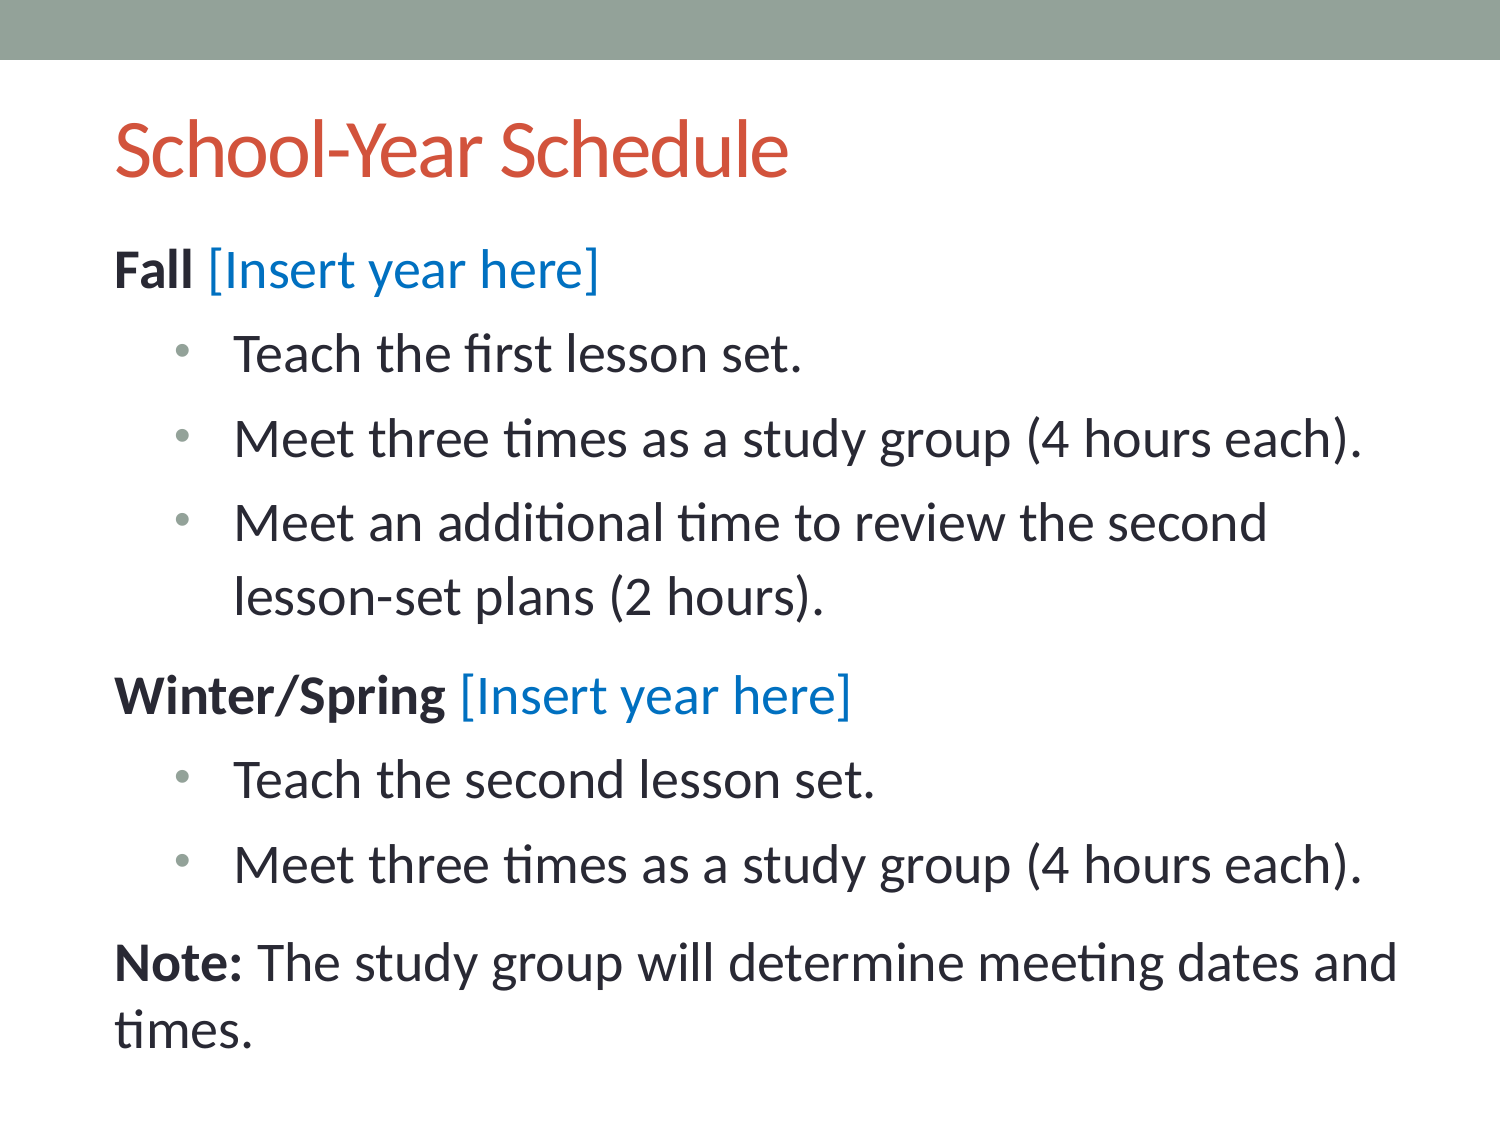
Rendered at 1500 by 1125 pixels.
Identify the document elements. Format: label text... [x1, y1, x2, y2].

list Fall [Insert year here] Teach the first lesson set. Meet three times as a study group (4 hours each). Meet an additional time to review the second lesson-set plans (2 hours). Winter/Spring [Insert year here] Teach the second lesson set. Meet three times as a study group (4 hours each). Note: The study group will determine meeting dates and times. [99, 224, 1438, 1075]
title School-Year Schedule [99, 62, 1425, 224]
